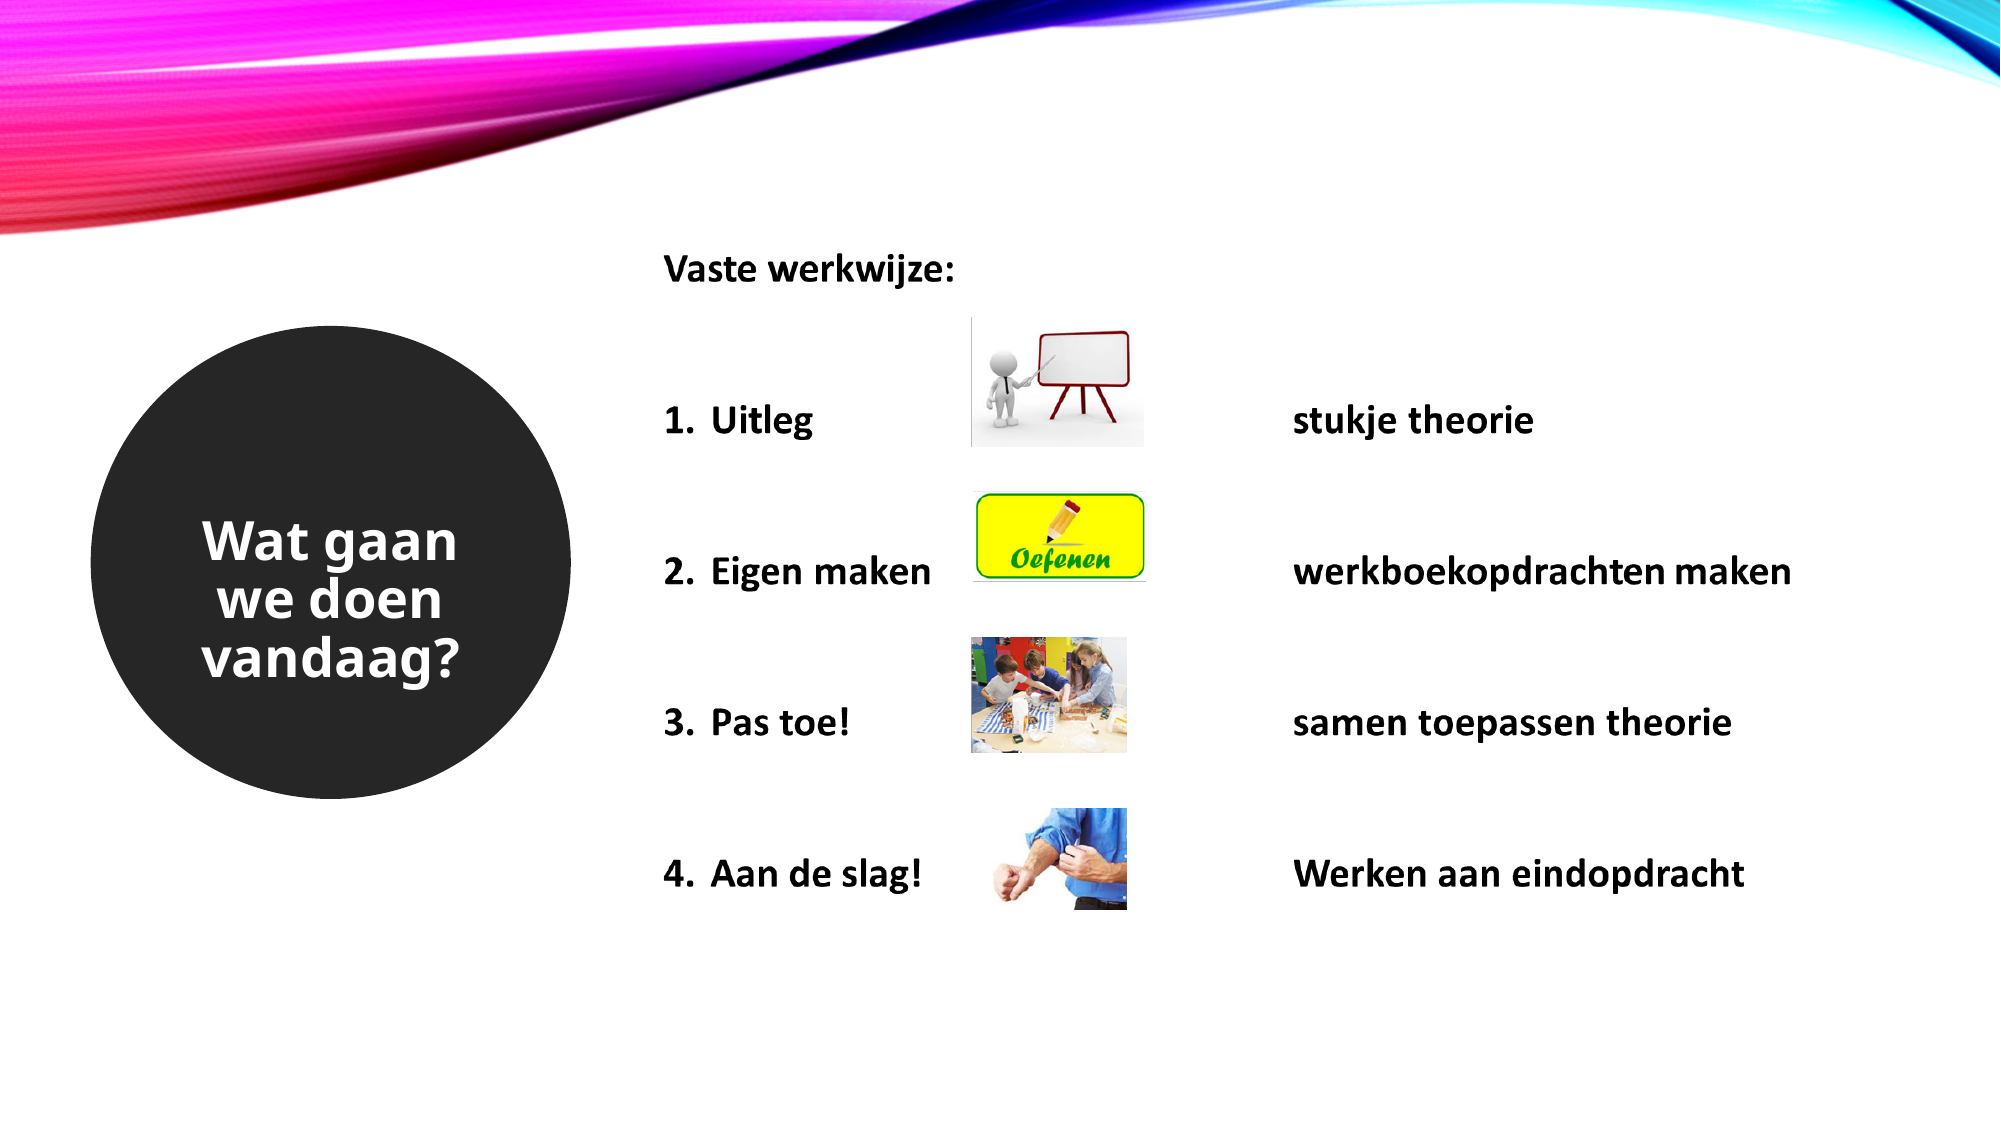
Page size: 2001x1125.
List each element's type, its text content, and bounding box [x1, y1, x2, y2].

text_box Wat gaan we doen vandaag? [105, 340, 557, 785]
picture [0, 0, 2000, 923]
picture [1890, 0, 2000, 75]
picture [1910, 0, 2000, 45]
